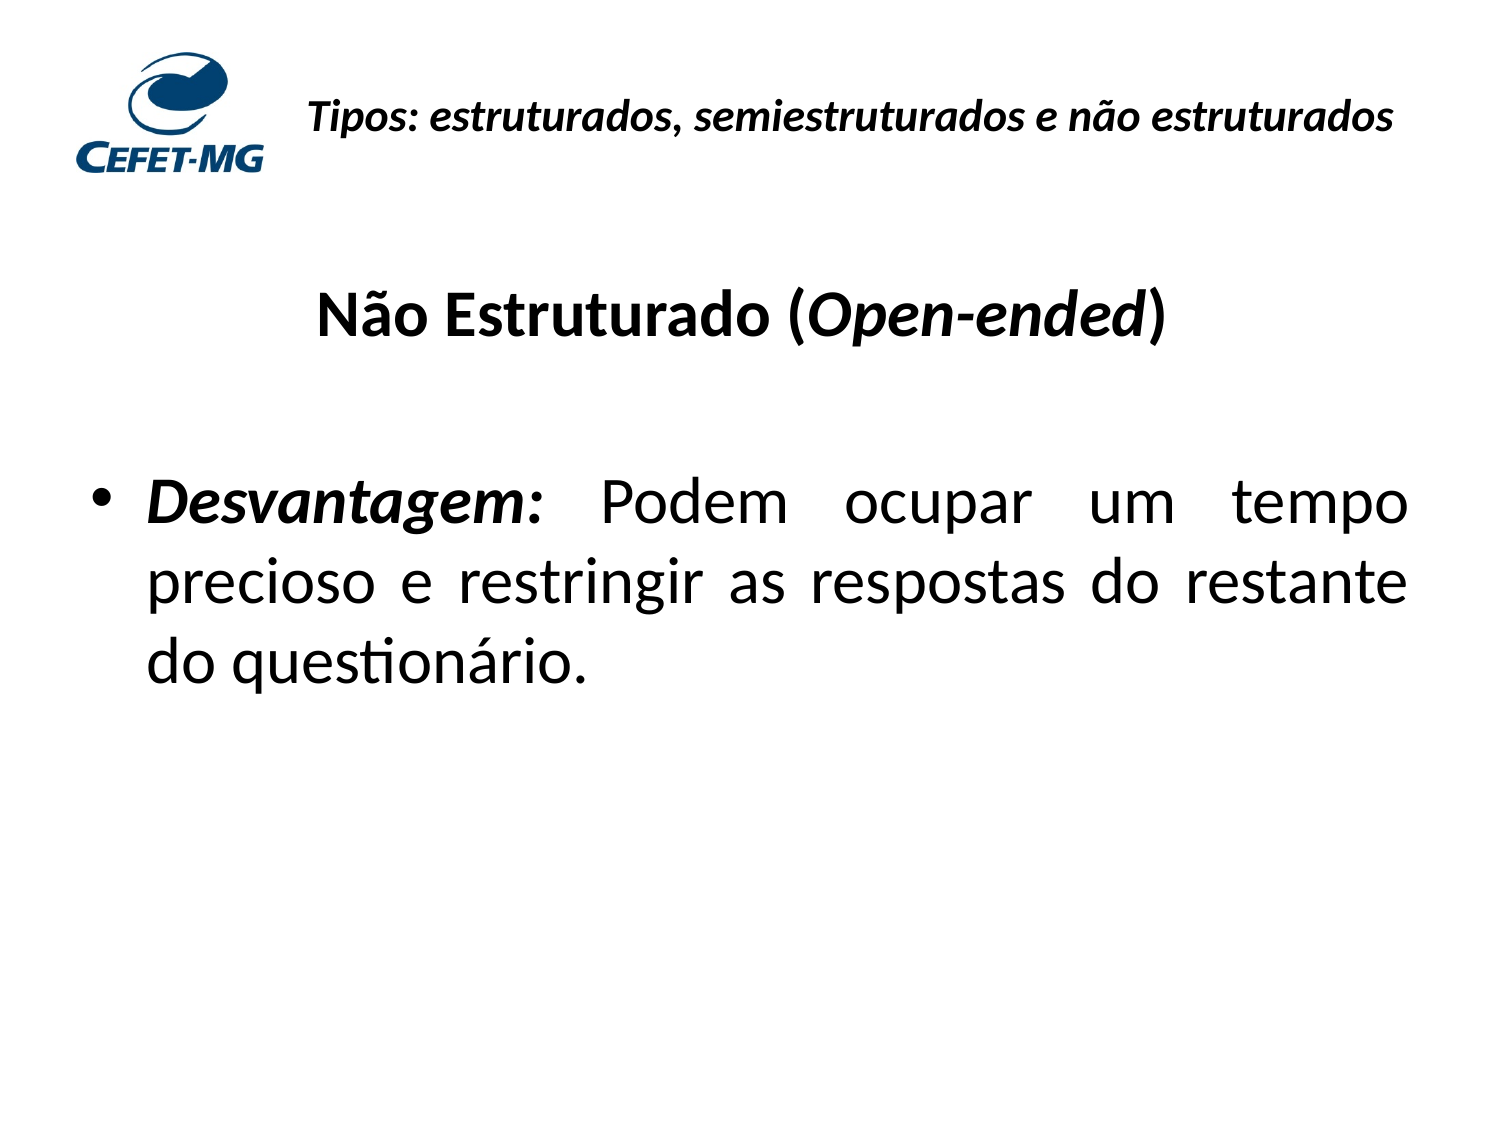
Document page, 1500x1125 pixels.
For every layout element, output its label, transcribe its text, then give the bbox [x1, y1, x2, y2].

picture [76, 51, 264, 173]
list Não Estruturado (Open-ended) Desvantagem: Podem ocupar um tempo precioso e restringir as respostas do restante do questionário. [75, 262, 1425, 1005]
text_box Tipos: estruturados, semiestruturados e não estruturados [277, 78, 1424, 149]
